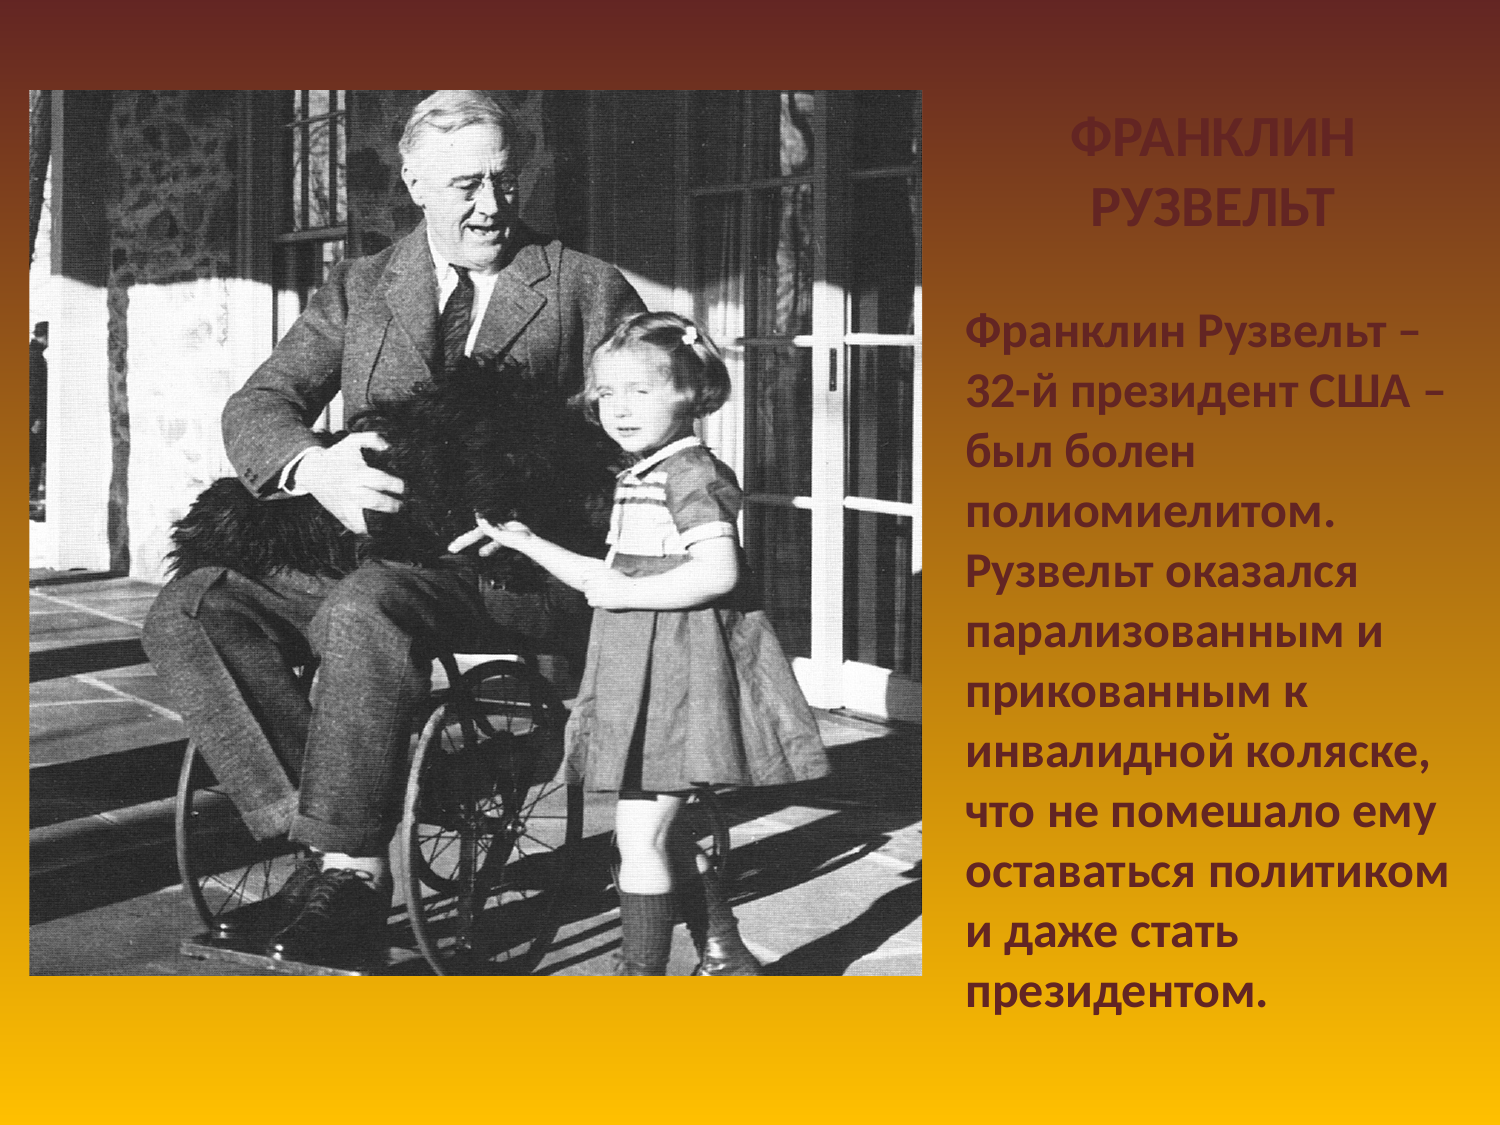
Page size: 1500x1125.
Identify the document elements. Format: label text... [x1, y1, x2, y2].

picture [29, 89, 923, 977]
text_box ФРАНКЛИН РУЗВЕЛЬТ Франклин Рузвельт – 32-й президент США – был болен полиомиелитом. Рузвельт оказался парализованным и прикованным к инвалидной коляске, что не помешало ему оставаться политиком и даже стать президентом. [950, 90, 1476, 1026]
